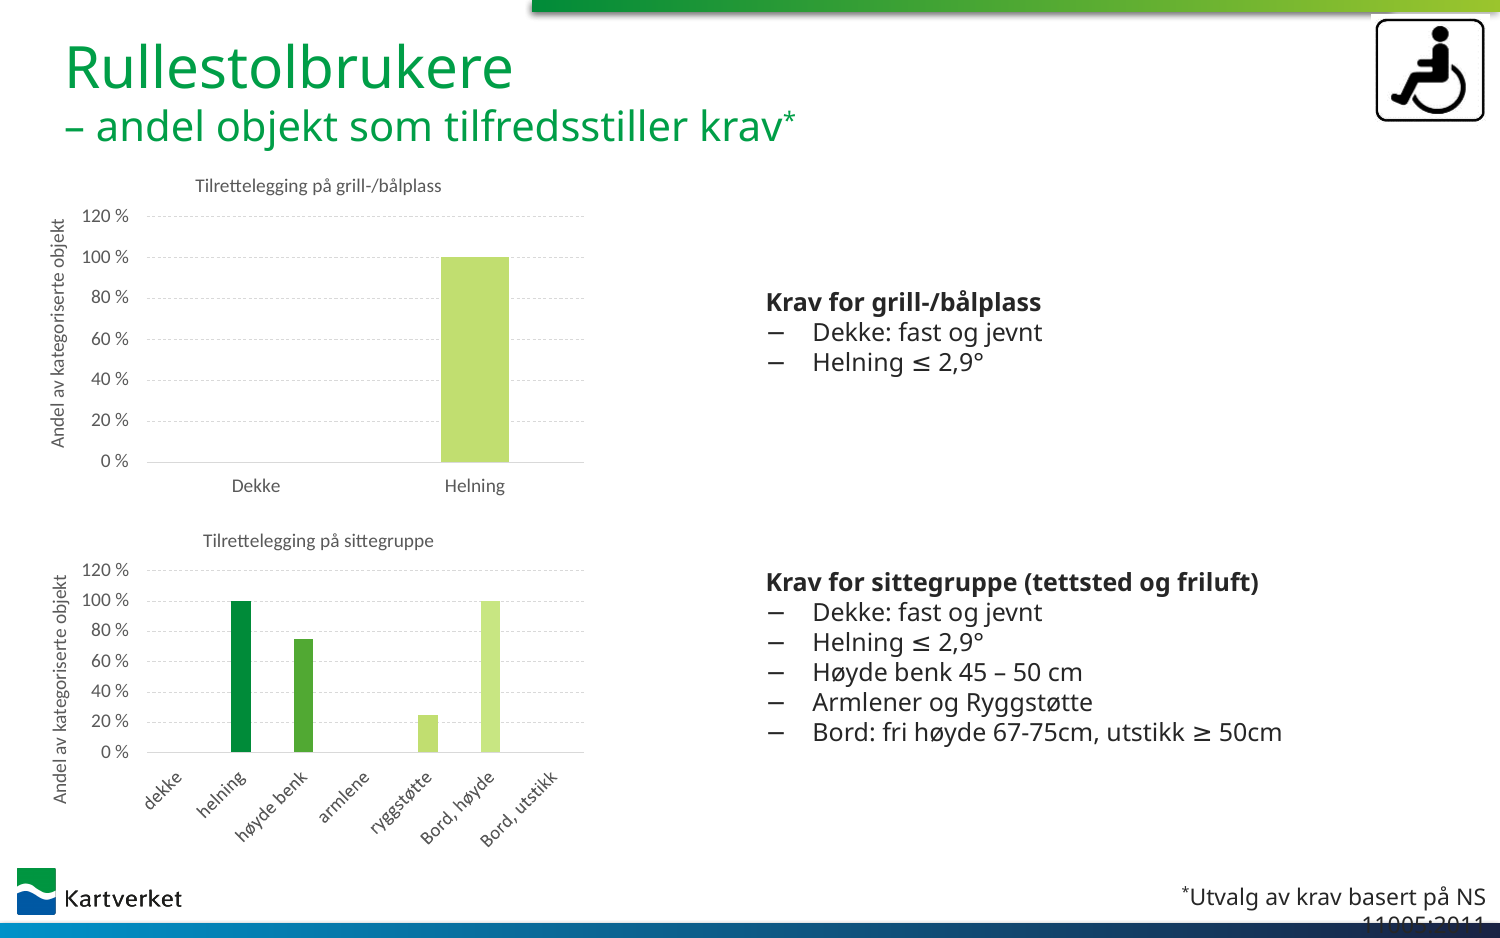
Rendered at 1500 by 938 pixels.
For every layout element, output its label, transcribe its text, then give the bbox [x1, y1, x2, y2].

text_box Krav for sittegruppe (tettsted og friluft) Dekke: fast og jevnt Helning ≤ 2,9° Høyde benk 45 – 50 cm Armlener og Ryggstøtte Bord: fri høyde 67-75cm, utstikk ≥ 50cm [750, 559, 1500, 754]
text_box Rullestolbrukere – andel objekt som tilfredsstiller krav* [49, 14, 1431, 158]
picture [41, 166, 596, 505]
picture [41, 520, 596, 859]
text_box *Utvalg av krav basert på NS 11005:2011 [1068, 873, 1500, 938]
picture [1371, 13, 1491, 127]
text_box Krav for grill-/bålplass Dekke: fast og jevnt Helning ≤ 2,9° [750, 279, 1452, 384]
